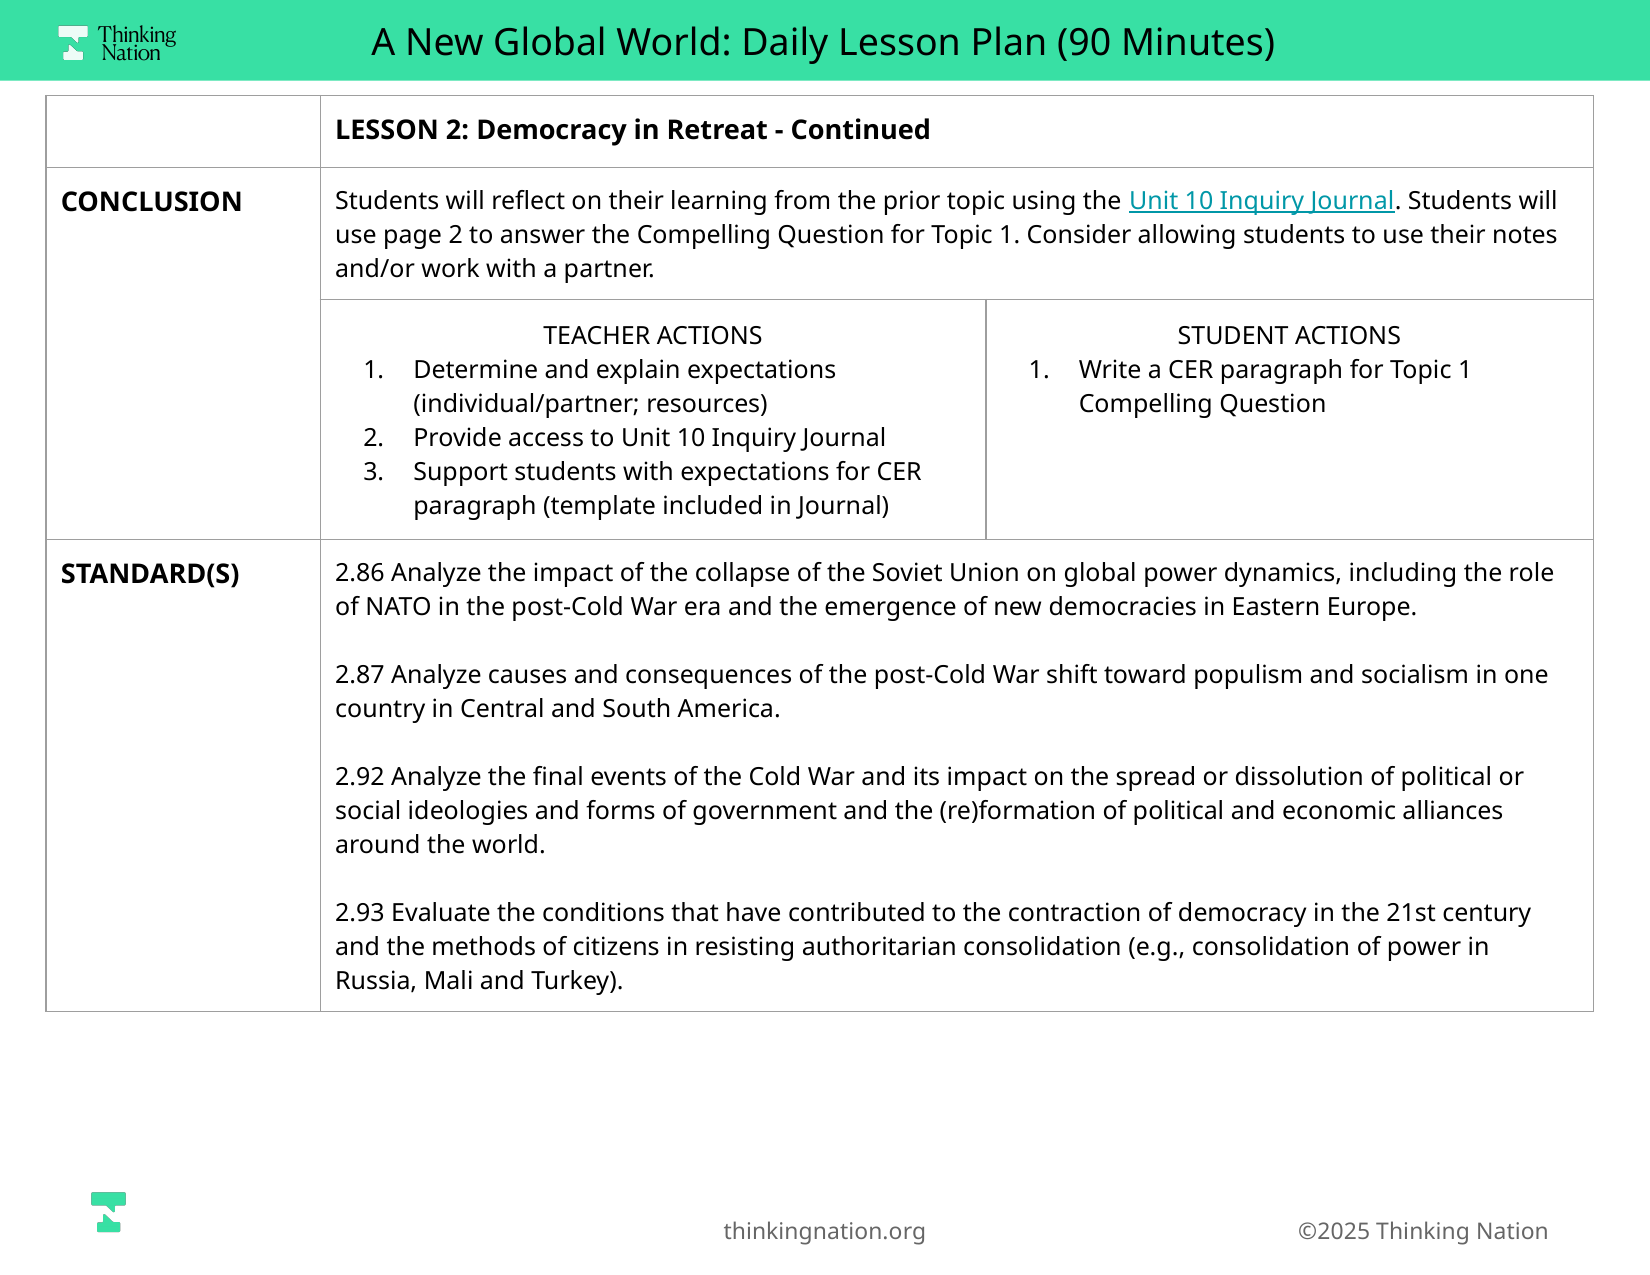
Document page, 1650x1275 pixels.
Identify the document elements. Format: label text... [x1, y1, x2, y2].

table_cell STANDARD(S) [47, 540, 320, 1011]
table_cell Students will reflect on their learning from the prior topic using the Unit 10 Inquiry Journal. Students will use page 2 to answer the Compelling Question for Topic 1. Consider allowing students to use their notes and/or work with a partner. [321, 168, 1593, 299]
text_box thinkingnation.org [629, 1200, 1021, 1240]
table_header LESSON 2: Democracy in Retreat - Continued [321, 96, 1593, 167]
text_box ©2025 Thinking Nation [1174, 1200, 1566, 1240]
picture [45, 14, 180, 85]
text_box A New Global World: Daily Lesson Plan (90 Minutes) [0, 0, 1650, 81]
table_cell STUDENT ACTIONS Write a CER paragraph for Topic 1 Compelling Question [987, 300, 1593, 539]
table_cell 2.86 Analyze the impact of the collapse of the Soviet Union on global power dynamics, including the role of NATO in the post-Cold War era and the emergence of new democracies in Eastern Europe. 2.87 Analyze causes and consequences of the post-Cold War shift toward populism and socialism in one country in Central and South America. 2.92 Analyze the final events of the Cold War and its impact on the spread or dissolution of political or social ideologies and forms of government and the (re)formation of political and economic alliances around the world. 2.93 Evaluate the conditions that have contributed to the contraction of democracy in the 21st century and the methods of citizens in resisting authoritarian consolidation (e.g., consolidation of power in Russia, Mali and Turkey). [321, 540, 1593, 1011]
table_cell TEACHER ACTIONS Determine and explain expectations (individual/partner; resources) Provide access to Unit 10 Inquiry Journal Support students with expectations for CER paragraph (template included in Journal) [321, 300, 985, 539]
table_header [47, 96, 320, 167]
picture [80, 1184, 136, 1240]
table_cell CONCLUSION [47, 168, 320, 539]
